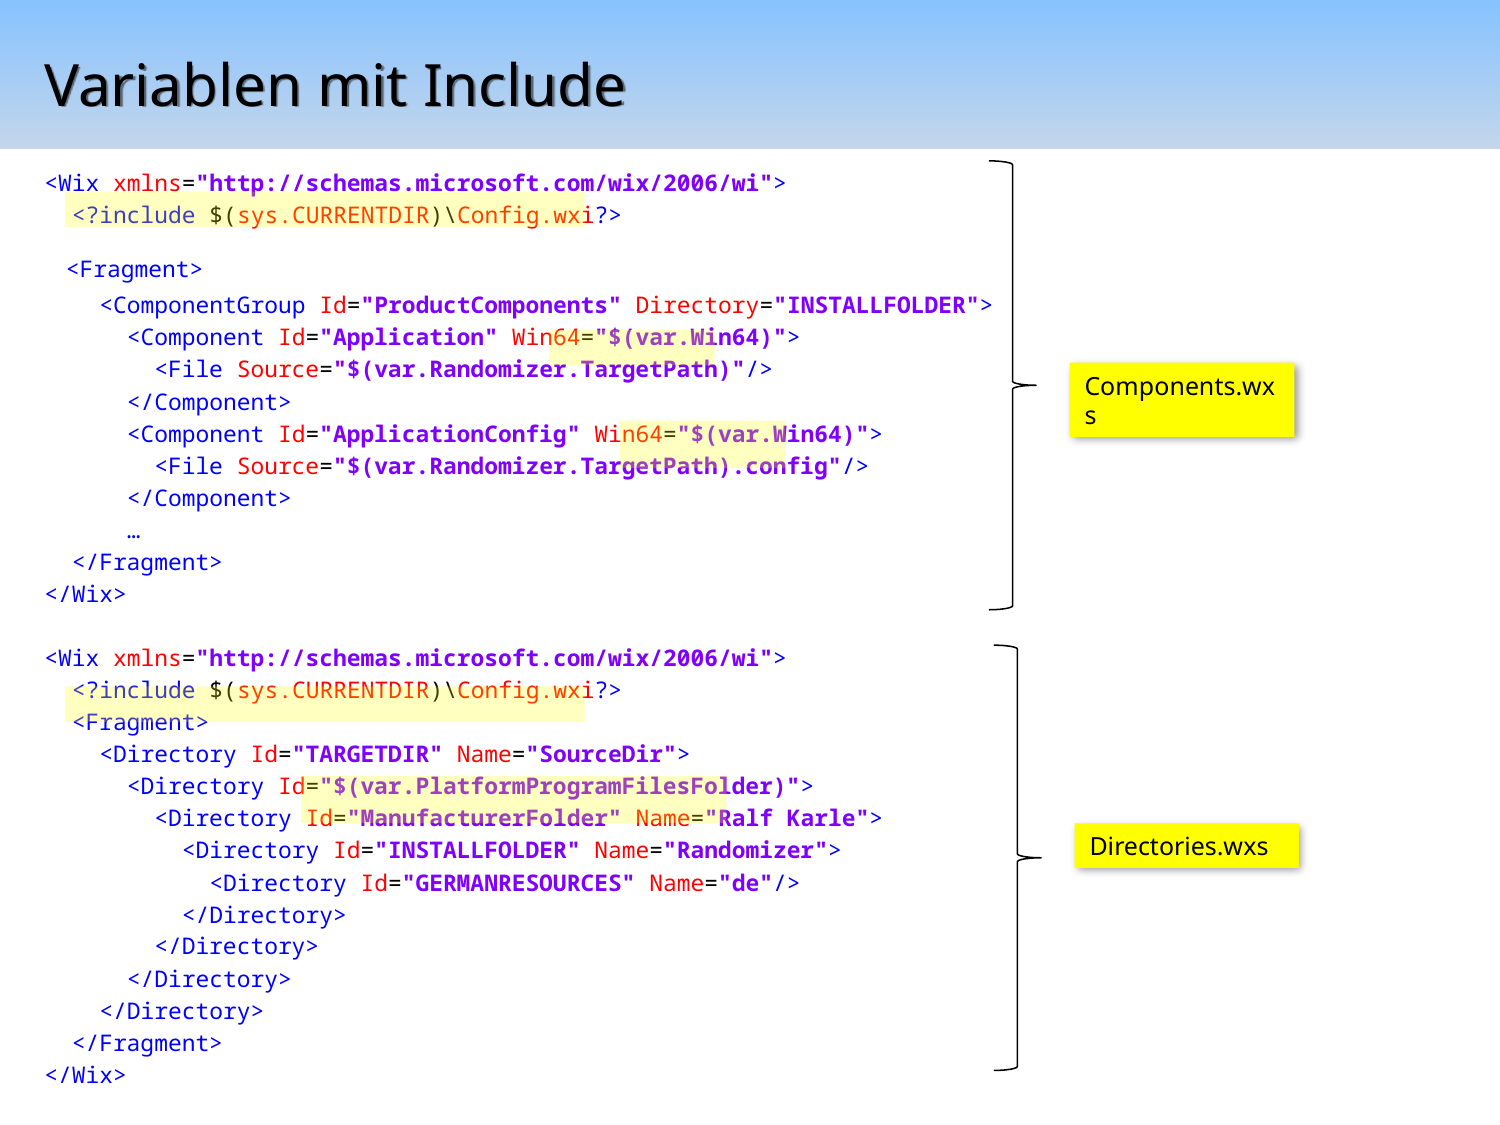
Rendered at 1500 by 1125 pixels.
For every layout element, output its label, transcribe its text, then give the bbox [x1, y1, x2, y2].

text_box [618, 419, 787, 470]
text_box Components.wxs [1069, 362, 1295, 438]
title Variablen mit Include [29, 29, 1471, 138]
text_box [299, 774, 728, 825]
text_box Directories.wxs [1074, 823, 1300, 868]
text_box [993, 644, 1042, 1072]
text_box [547, 328, 717, 367]
text_box [988, 160, 1037, 611]
list <Wix xmlns="http://schemas.microsoft.com/wix/2006/wi"> <?include $(sys.CURRENTDIR)\Config.wxi?> <Fragment> <ComponentGroup Id="ProductComponents" Directory="INSTALLFOLDER"> <Component Id="Application" Win64="$(var.Win64)"> <File Source="$(var.Randomizer.TargetPath)"/> </Component> <Component Id="ApplicationConfig" Win64="$(var.Win64)"> <File Source="$(var.Randomizer.TargetPath).config"/> </Component> … </Fragment> </Wix> <Wix xmlns="http://schemas.microsoft.com/wix/2006/wi"> <?include $(sys.CURRENTDIR)\Config.wxi?> <Fragment> <Directory Id="TARGETDIR" Name="SourceDir"> <Directory Id="$(var.PlatformProgramFilesFolder)"> <Directory Id="ManufacturerFolder" Name="Ralf Karle"> <Directory Id="INSTALLFOLDER" Name="Randomizer"> <Directory Id="GERMANRESOURCES" Name="de"/> </Directory> </Directory> </Directory> </Directory> </Fragment> </Wix> [29, 160, 1471, 1125]
text_box [63, 190, 587, 229]
text_box [63, 684, 587, 724]
